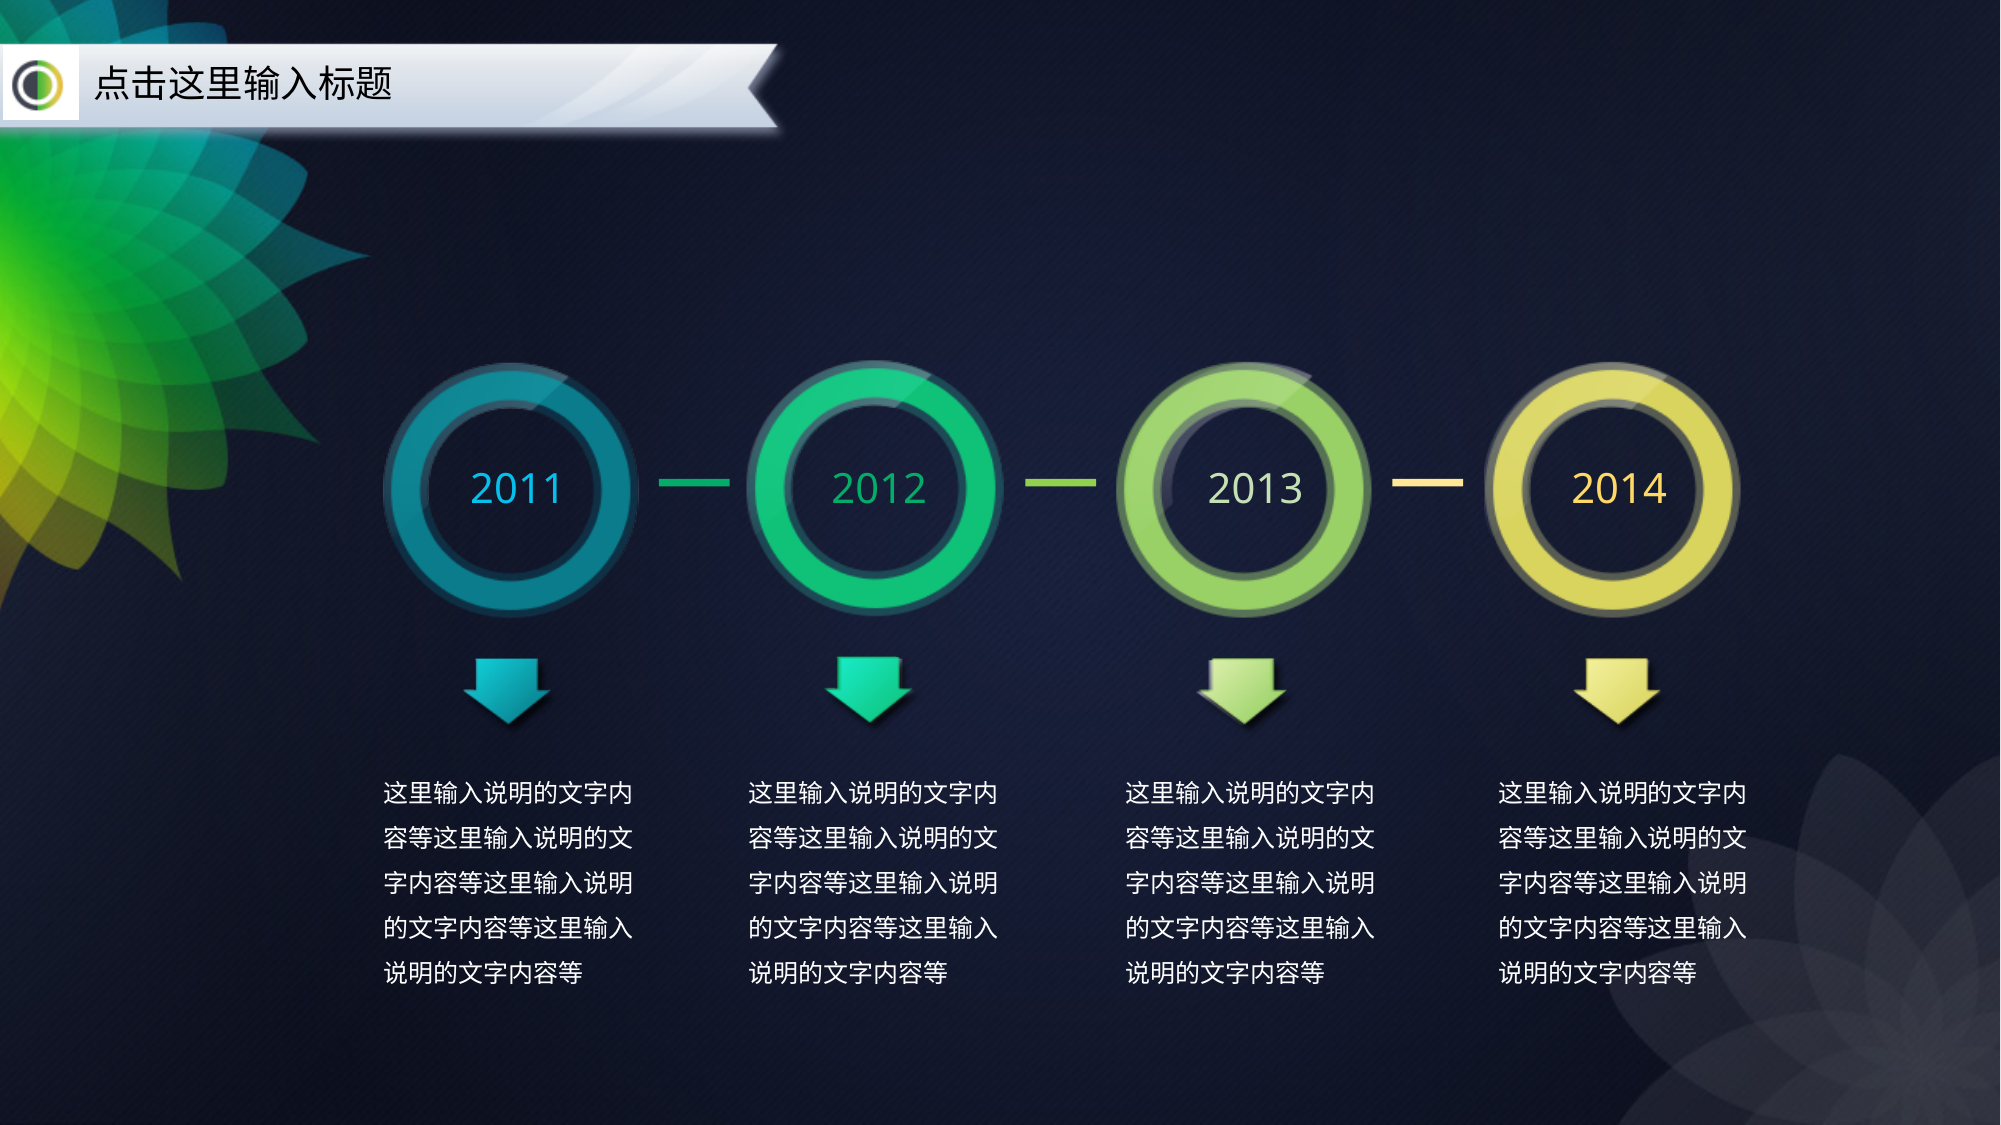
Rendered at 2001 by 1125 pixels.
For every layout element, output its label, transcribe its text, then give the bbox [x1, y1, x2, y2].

text_box 这里输入说明的文字内容等这里输入说明的文字内容等这里输入说明的文字内容等这里输入说明的文字内容等 [734, 755, 1015, 1040]
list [381, 353, 649, 738]
text_box 这里输入说明的文字内容等这里输入说明的文字内容等这里输入说明的文字内容等这里输入说明的文字内容等 [1110, 755, 1392, 1040]
text_box [1392, 478, 1464, 487]
text_box [658, 478, 730, 487]
text_box 这里输入说明的文字内容等这里输入说明的文字内容等这里输入说明的文字内容等这里输入说明的文字内容等 [368, 755, 650, 1040]
text_box 这里输入说明的文字内容等这里输入说明的文字内容等这里输入说明的文字内容等这里输入说明的文字内容等 [1483, 755, 1764, 1040]
picture [0, 0, 2001, 1125]
text_box [1025, 478, 1097, 487]
